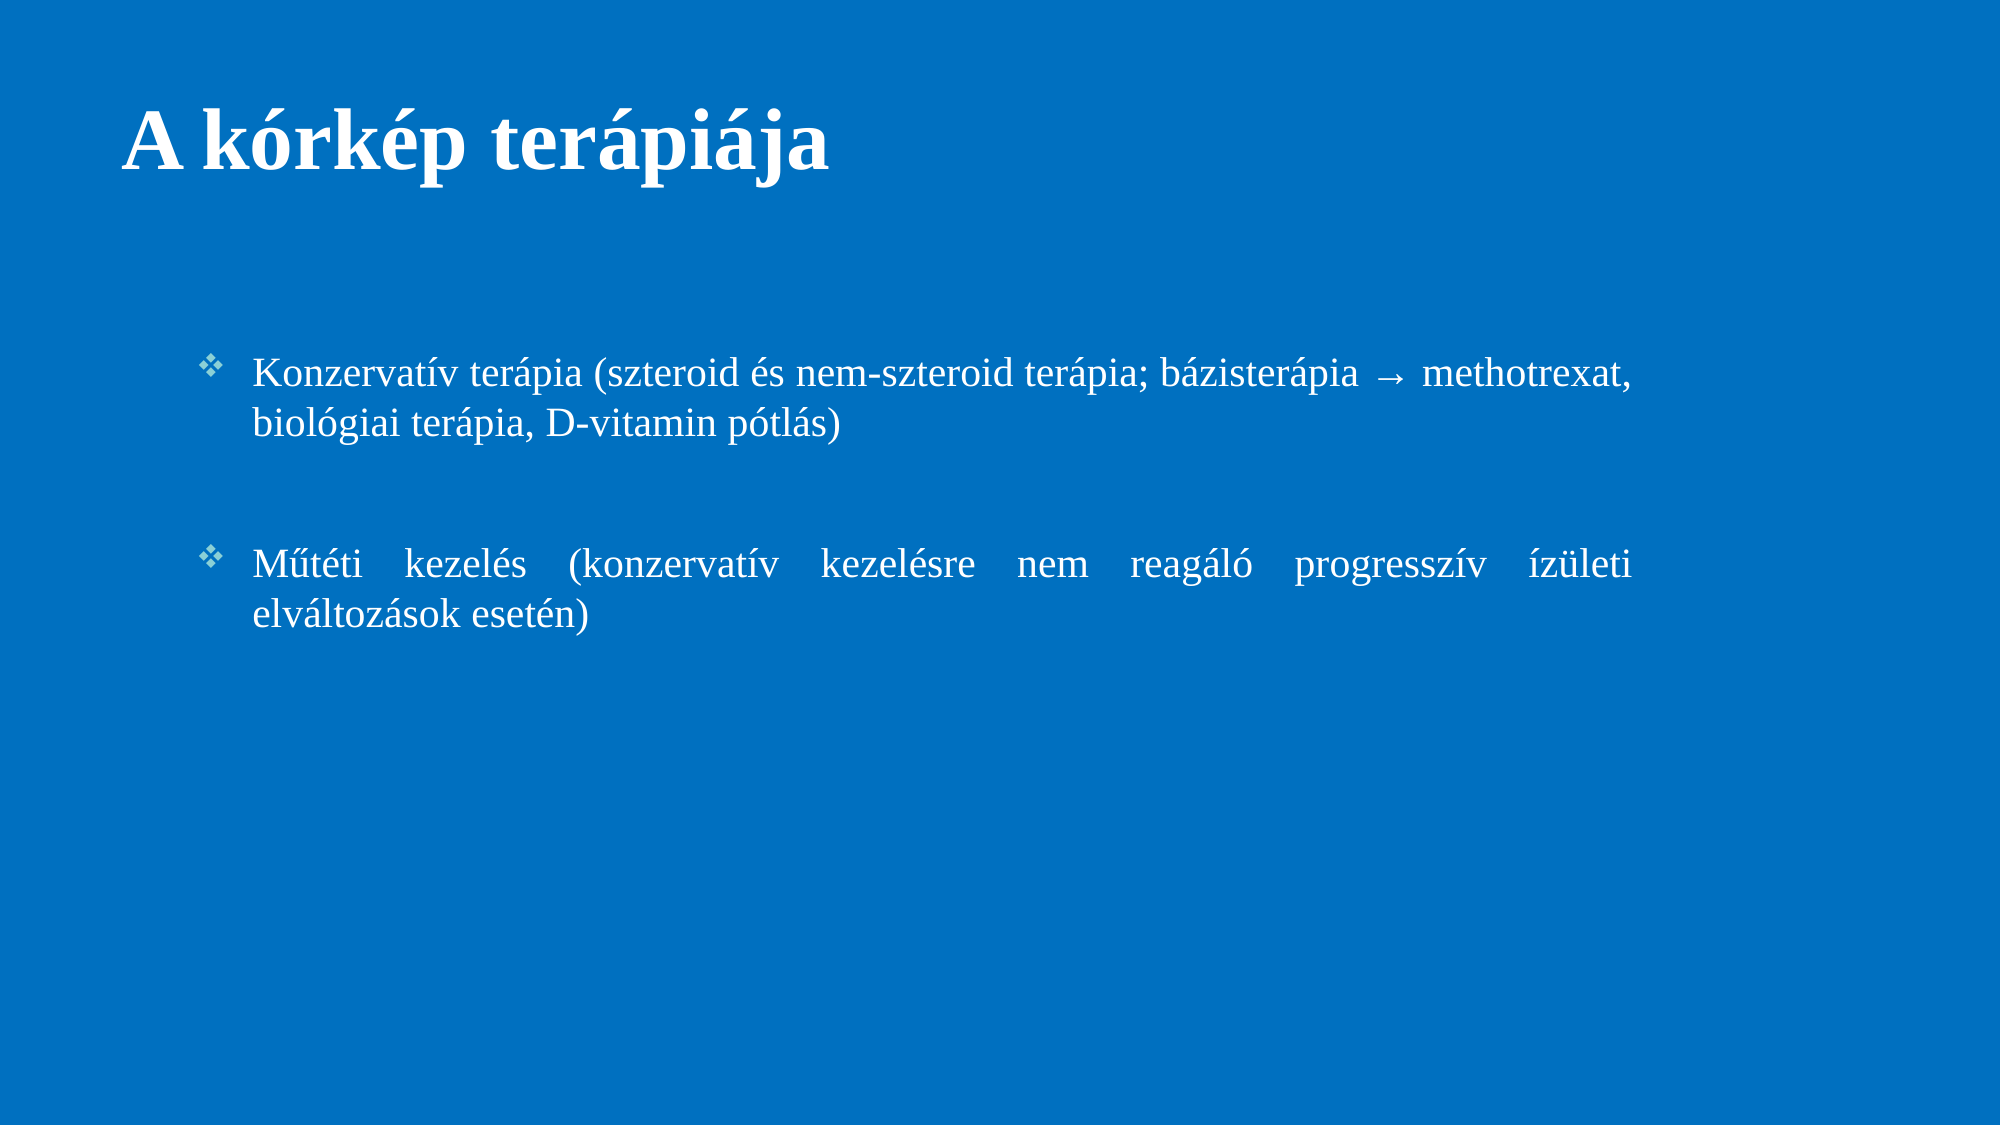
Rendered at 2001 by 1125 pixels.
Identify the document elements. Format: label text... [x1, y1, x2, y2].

title A kórkép terápiája [106, 74, 1649, 304]
list Konzervatív terápia (szteroid és nem-szteroid terápia; bázisterápia → methotrexat, biológiai terápia, D-vitamin pótlás) Műtéti kezelés (konzervatív kezelésre nem reagáló progresszív ízületi elváltozások esetén) [181, 336, 1649, 1025]
